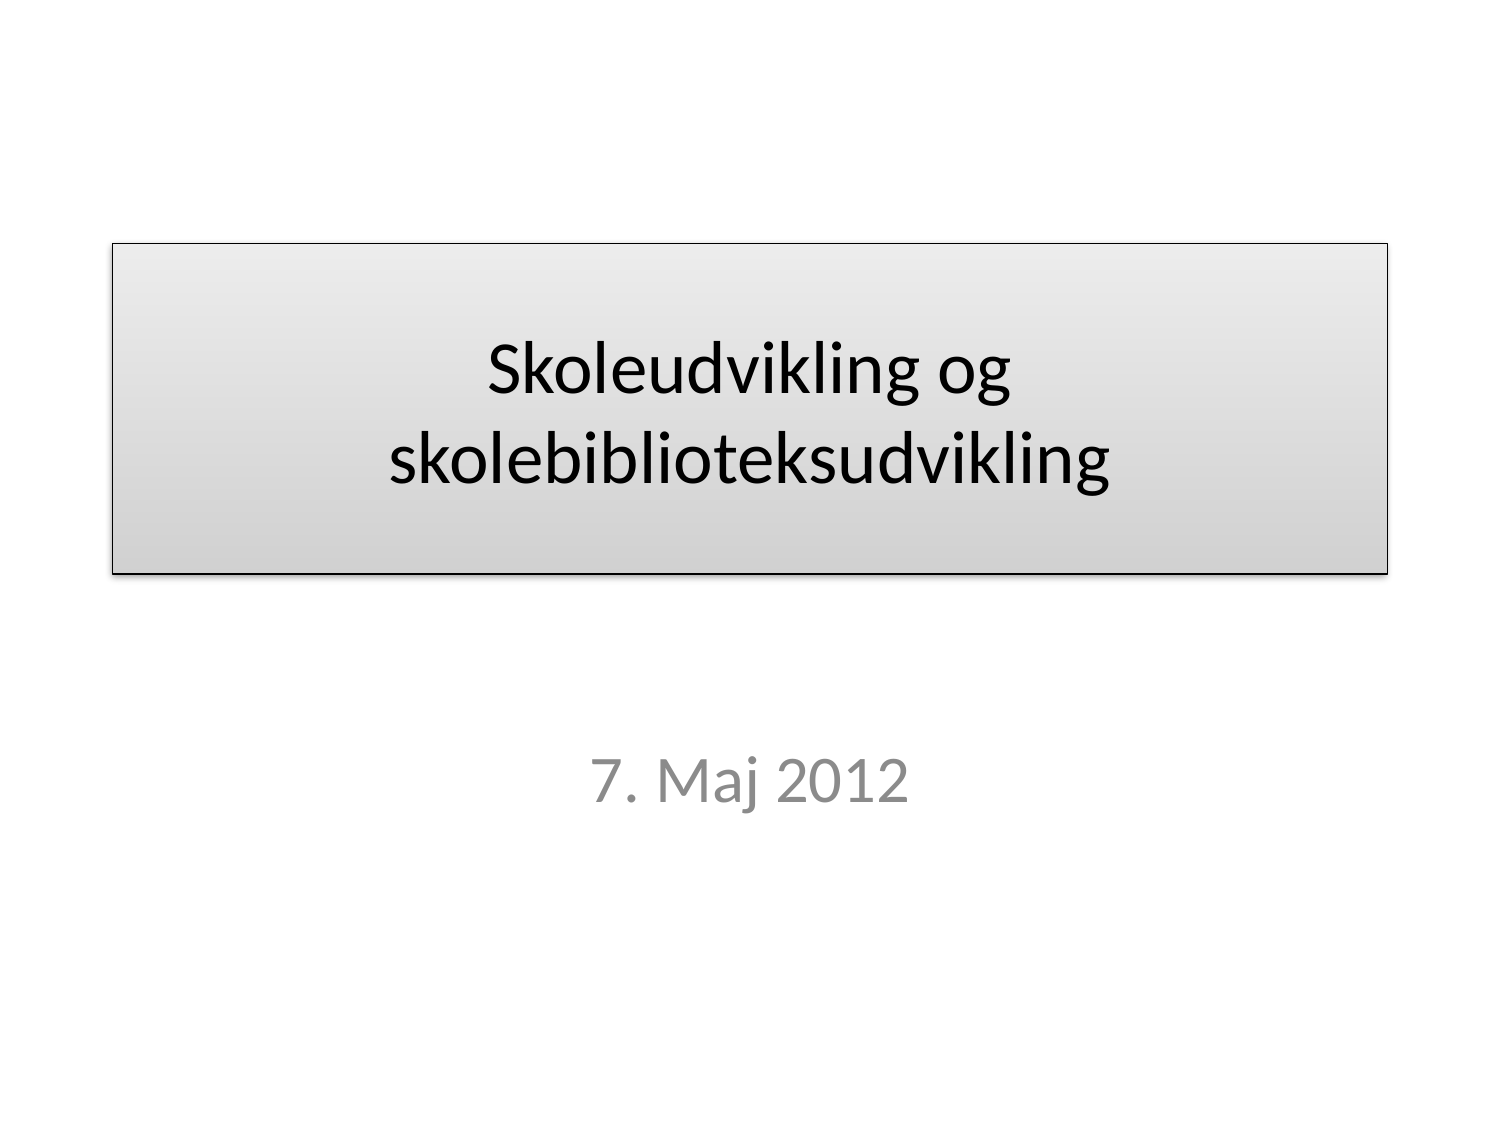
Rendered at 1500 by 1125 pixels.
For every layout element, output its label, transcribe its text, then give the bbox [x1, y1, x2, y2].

subtitle 7. Maj 2012 [225, 727, 1275, 925]
title Skoleudvikling og skolebiblioteksudvikling [112, 243, 1388, 575]
